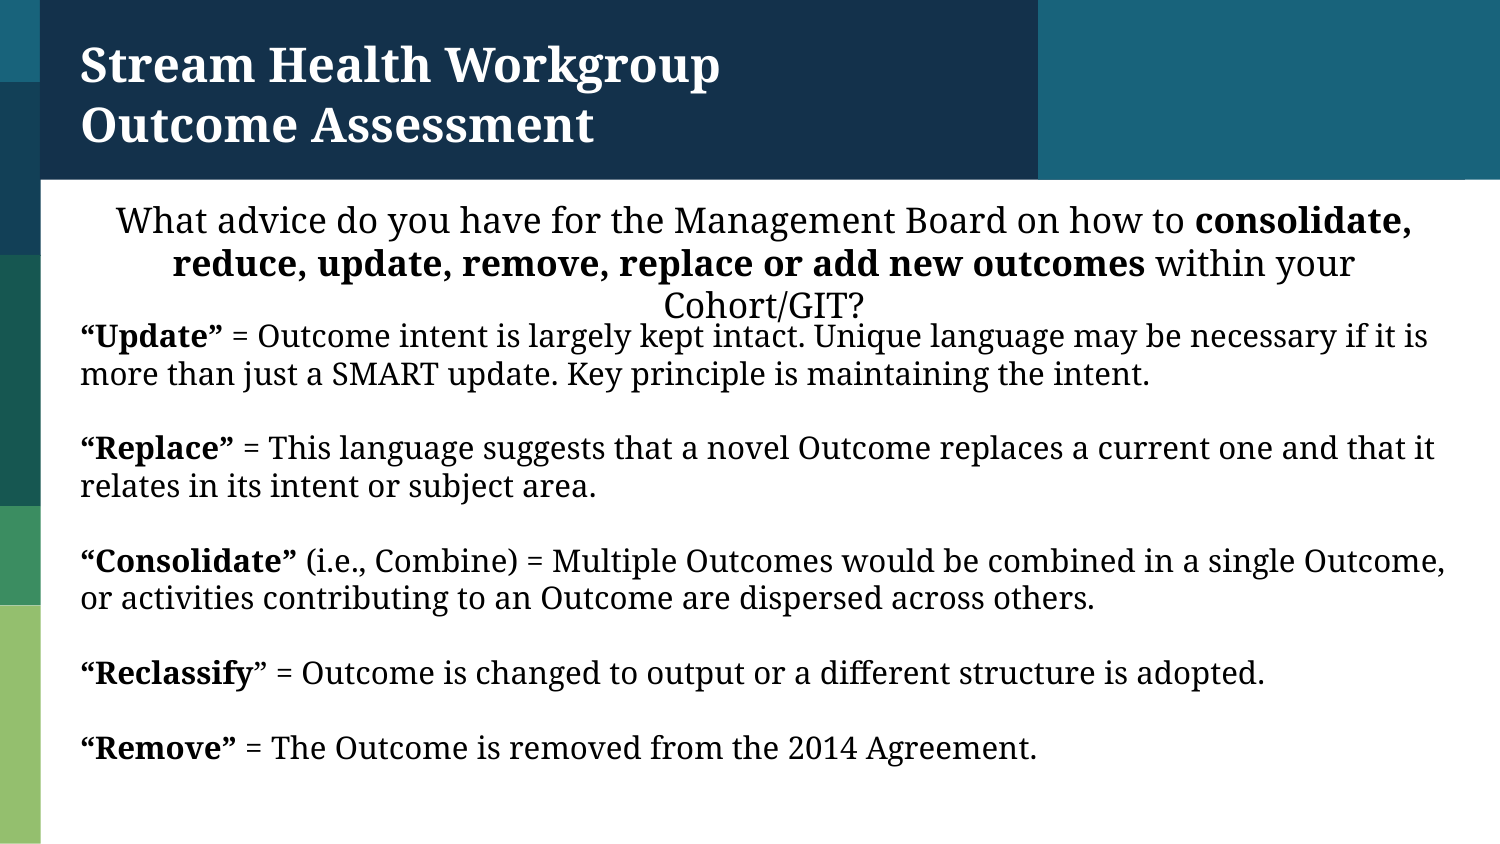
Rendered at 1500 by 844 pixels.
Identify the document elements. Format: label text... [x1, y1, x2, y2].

text_box Stream Health Workgroup Outcome Assessment [65, 23, 1021, 167]
text_box [39, 0, 1038, 180]
text_box What advice do you have for the Management Board on how to consolidate, reduce, update, remove, replace or add new outcomes within your Cohort/GIT?​ [65, 192, 1464, 301]
text_box [1038, 0, 1500, 180]
text_box “Update” = Outcome intent is largely kept intact. Unique language may be necessary if it is more than just a SMART update. Key principle is maintaining the intent. “Replace” = This language suggests that a novel Outcome replaces a current one and that it relates in its intent or subject area. “Consolidate” (i.e., Combine) = Multiple Outcomes would be combined in a single Outcome, or activities contributing to an Outcome are dispersed across others. “Reclassify” = Outcome is changed to output or a different structure is adopted. “Remove” = The Outcome is removed from the 2014 Agreement. [65, 301, 1464, 781]
